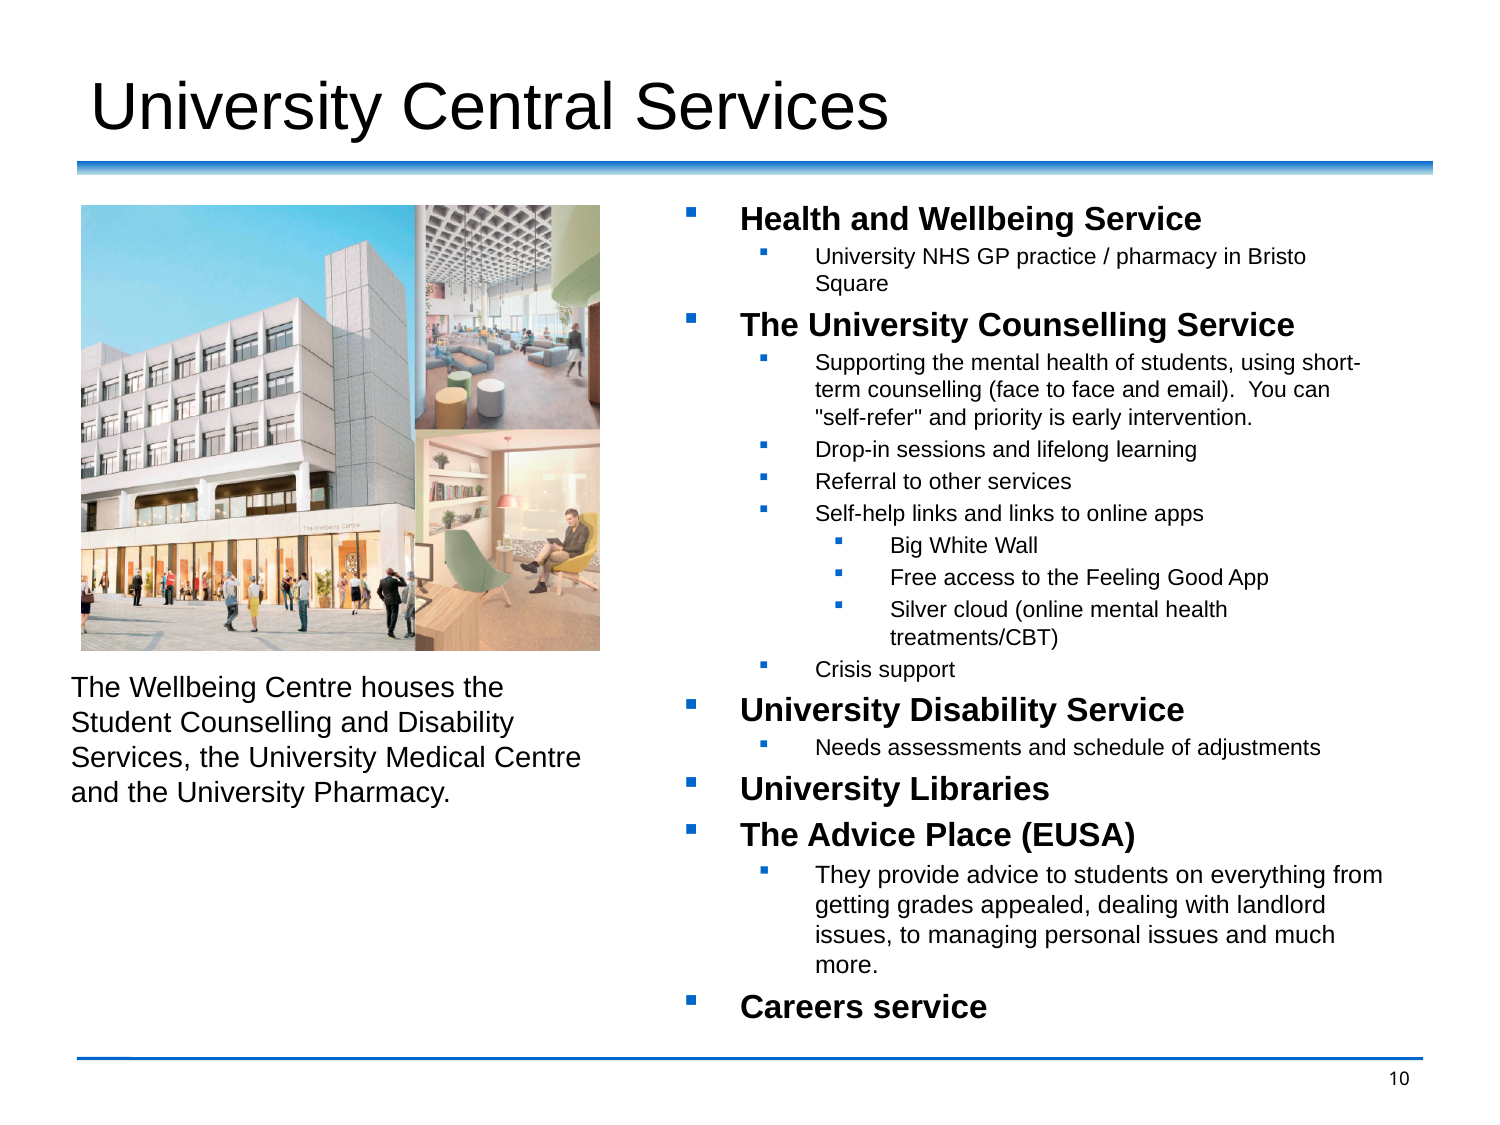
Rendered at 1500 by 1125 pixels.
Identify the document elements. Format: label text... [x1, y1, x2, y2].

text_box Health and Wellbeing Service University NHS GP practice / pharmacy in Bristo Square The University Counselling Service Supporting the mental health of students, using short-term counselling (face to face and email). You can "self-refer" and priority is early intervention. Drop-in sessions and lifelong learning Referral to other services Self-help links and links to online apps Big White Wall Free access to the Feeling Good App Silver cloud (online mental health treatments/CBT) Crisis support University Disability Service Needs assessments and schedule of adjustments University Libraries The Advice Place (EUSA) They provide advice to students on everything from getting grades appealed, dealing with landlord issues, to managing personal issues and much more. Careers service [668, 189, 1402, 1033]
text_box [55, 205, 601, 819]
title University Central Services [74, 44, 1426, 162]
slide_number 10 [1074, 1058, 1426, 1103]
